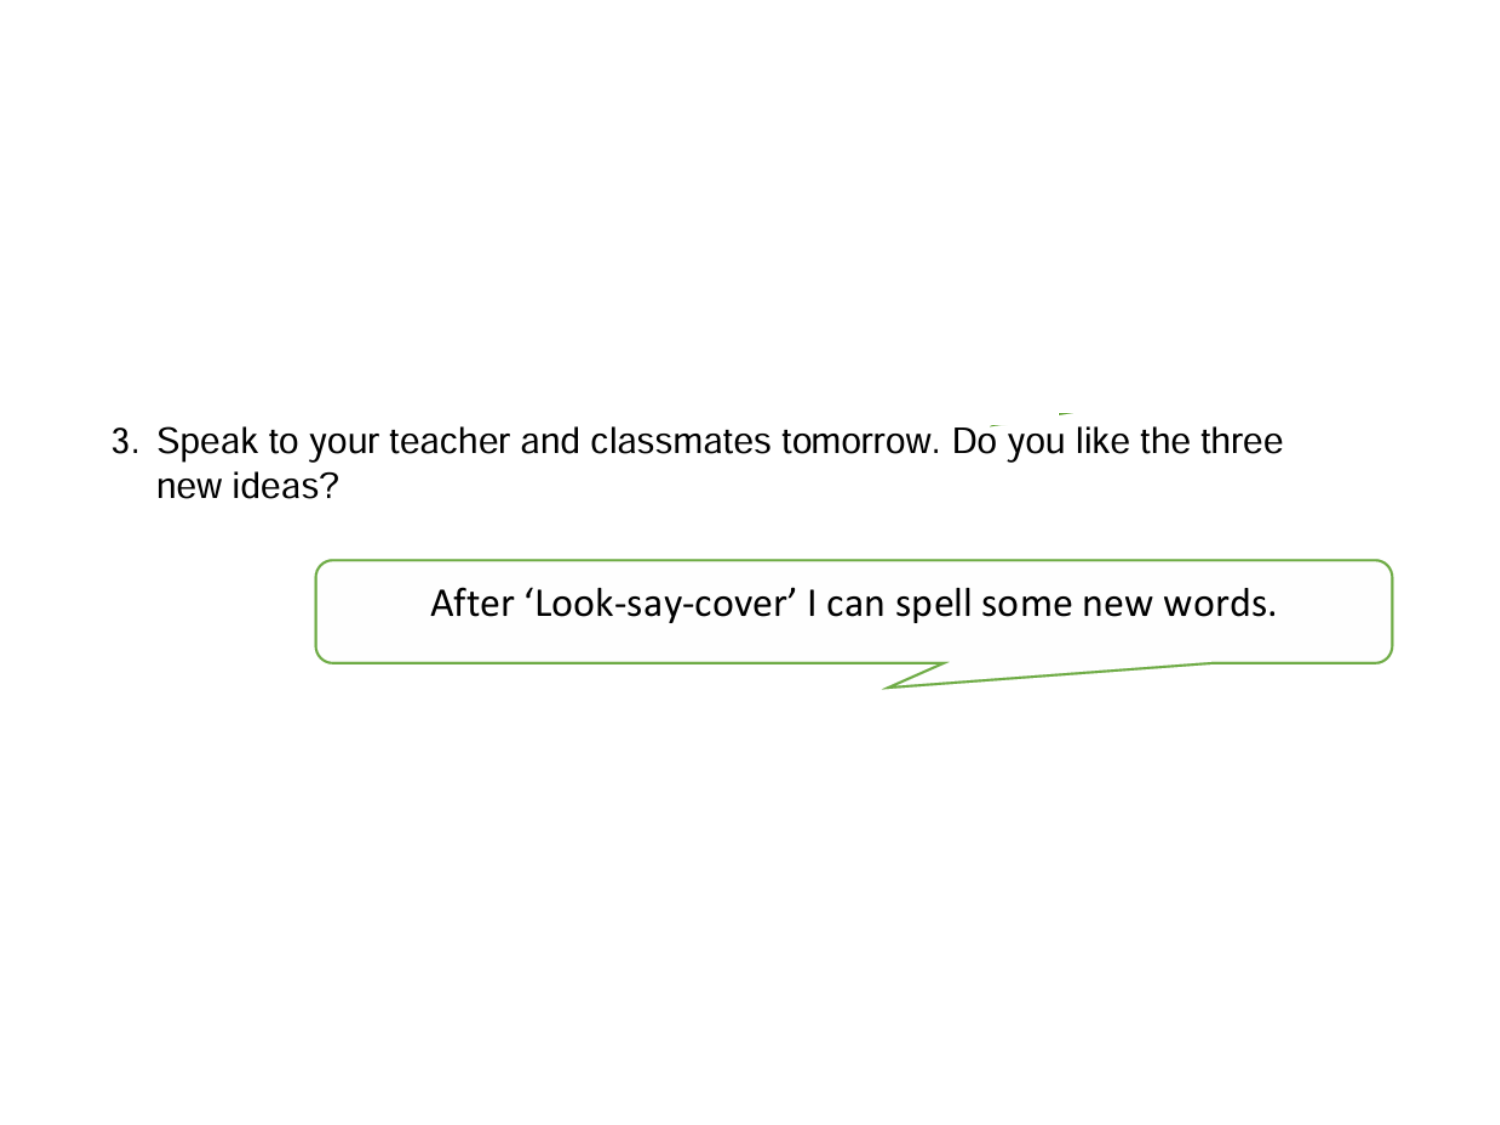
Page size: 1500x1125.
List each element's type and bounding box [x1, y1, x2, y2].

text_box [78, 375, 1422, 712]
